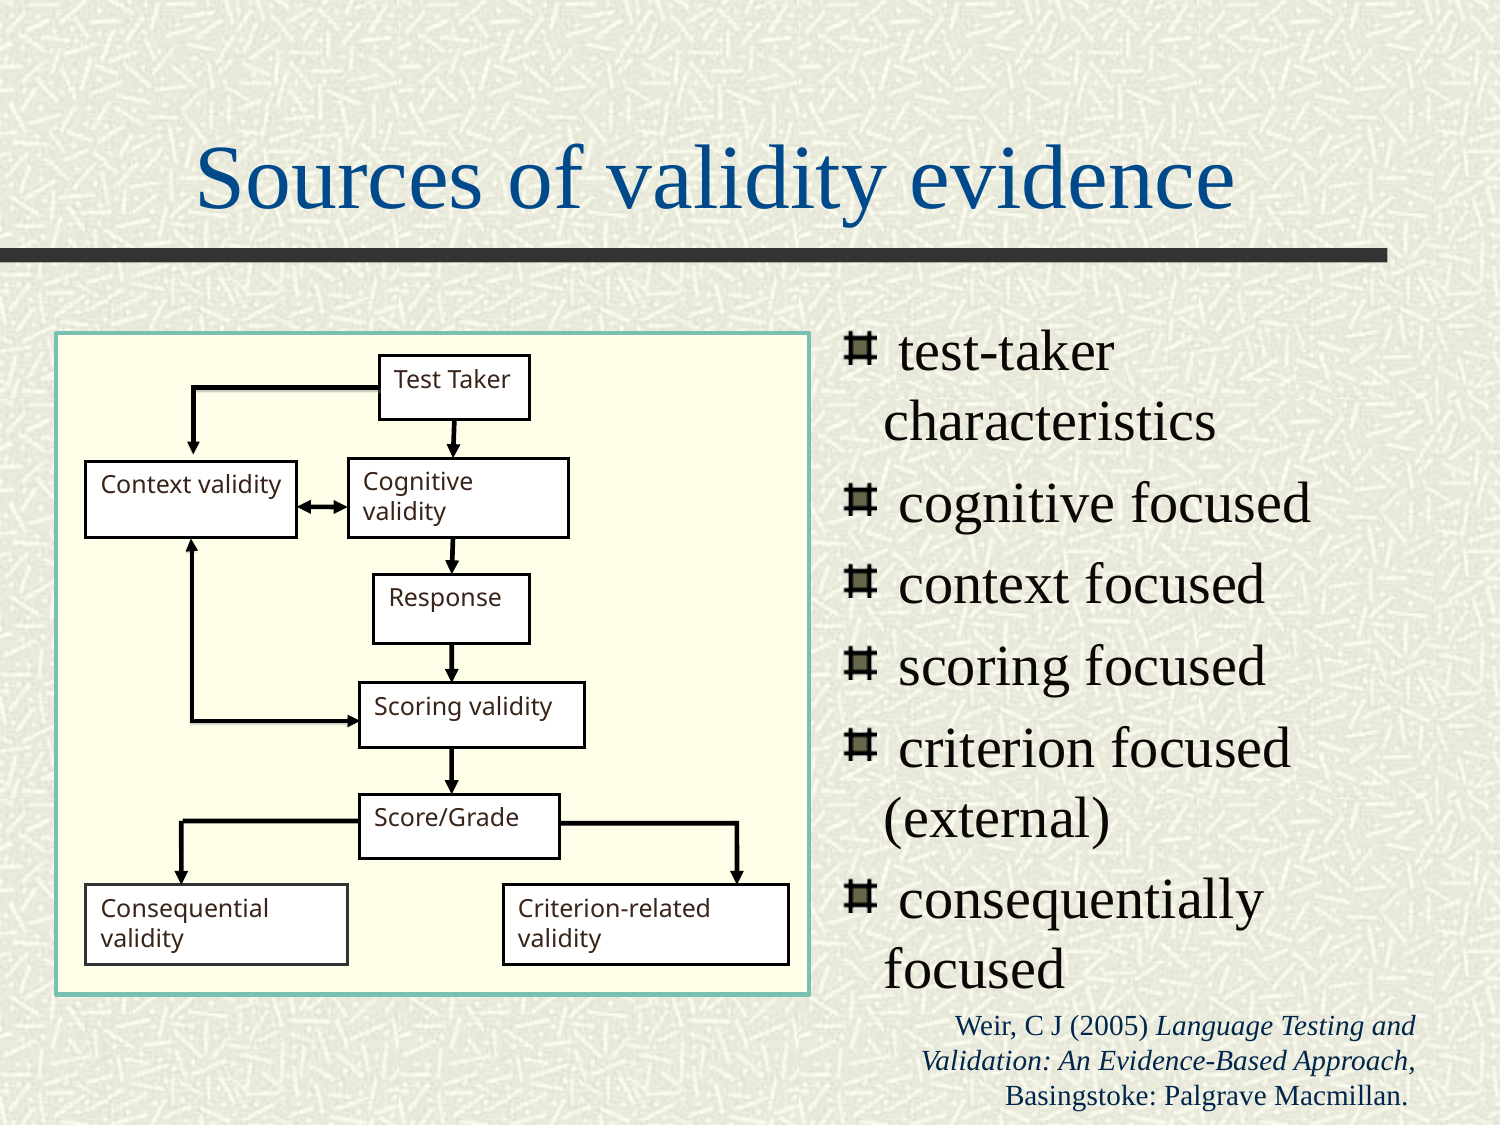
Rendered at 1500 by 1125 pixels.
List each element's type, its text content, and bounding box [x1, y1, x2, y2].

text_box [55, 332, 810, 995]
title Sources of validity evidence [179, 46, 1455, 235]
picture [0, 0, 1500, 1125]
list test-taker characteristics cognitive focused context focused scoring focused criterion focused (external) consequentially focused Weir, C J (2005) Language Testing and Validation: An Evidence-Based Approach, Basingstoke: Palgrave Macmillan. [808, 304, 1432, 968]
